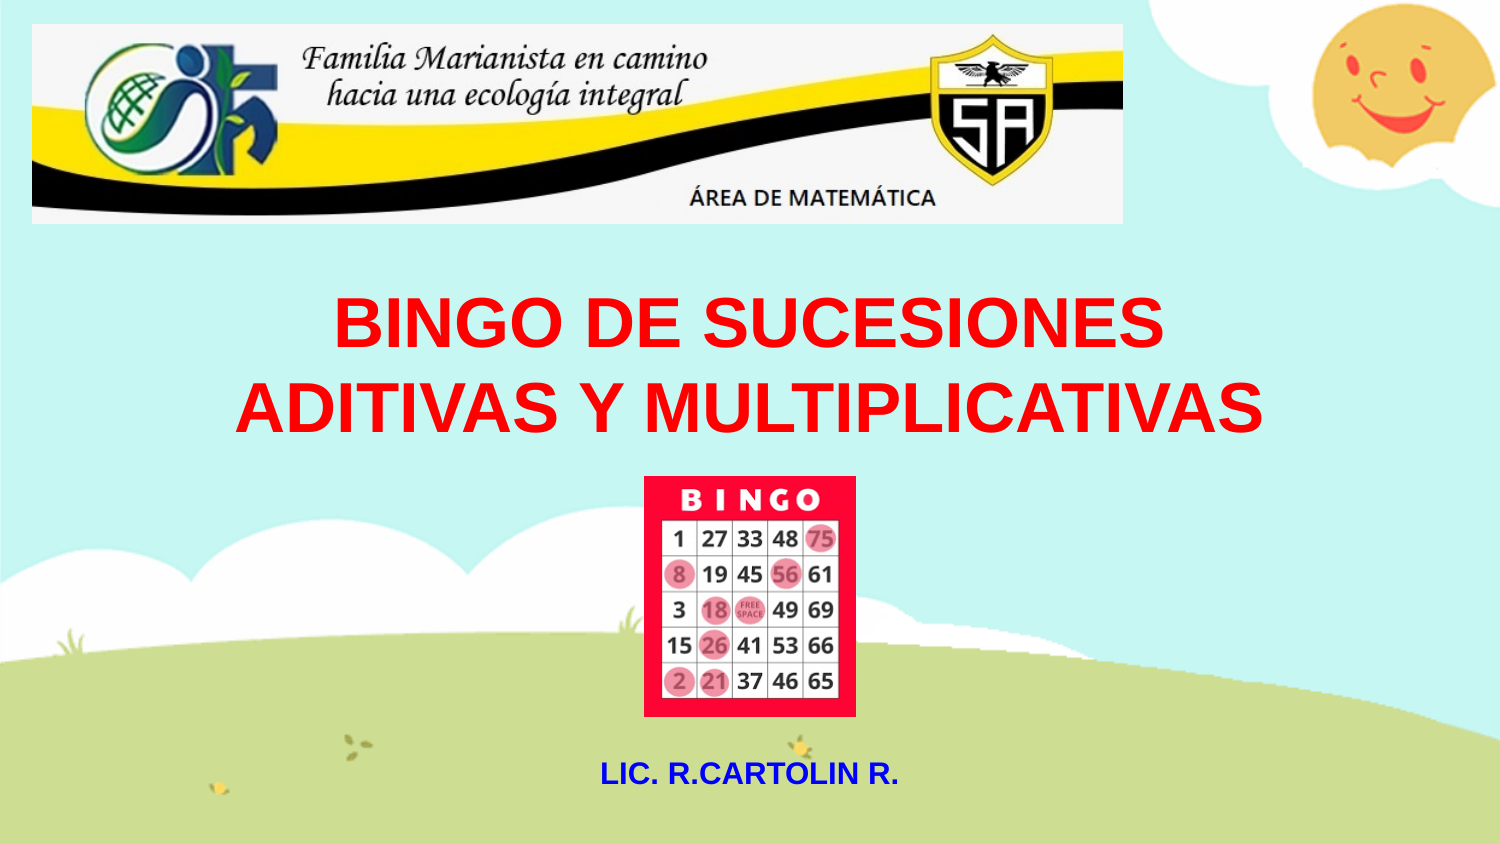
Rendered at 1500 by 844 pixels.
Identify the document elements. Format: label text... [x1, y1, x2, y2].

picture [0, 0, 1500, 844]
text_box LIC. R.CARTOLIN R. [560, 737, 940, 806]
text_box BINGO DE SUCESIONES ADITIVAS Y MULTIPLICATIVAS [204, 262, 1296, 462]
